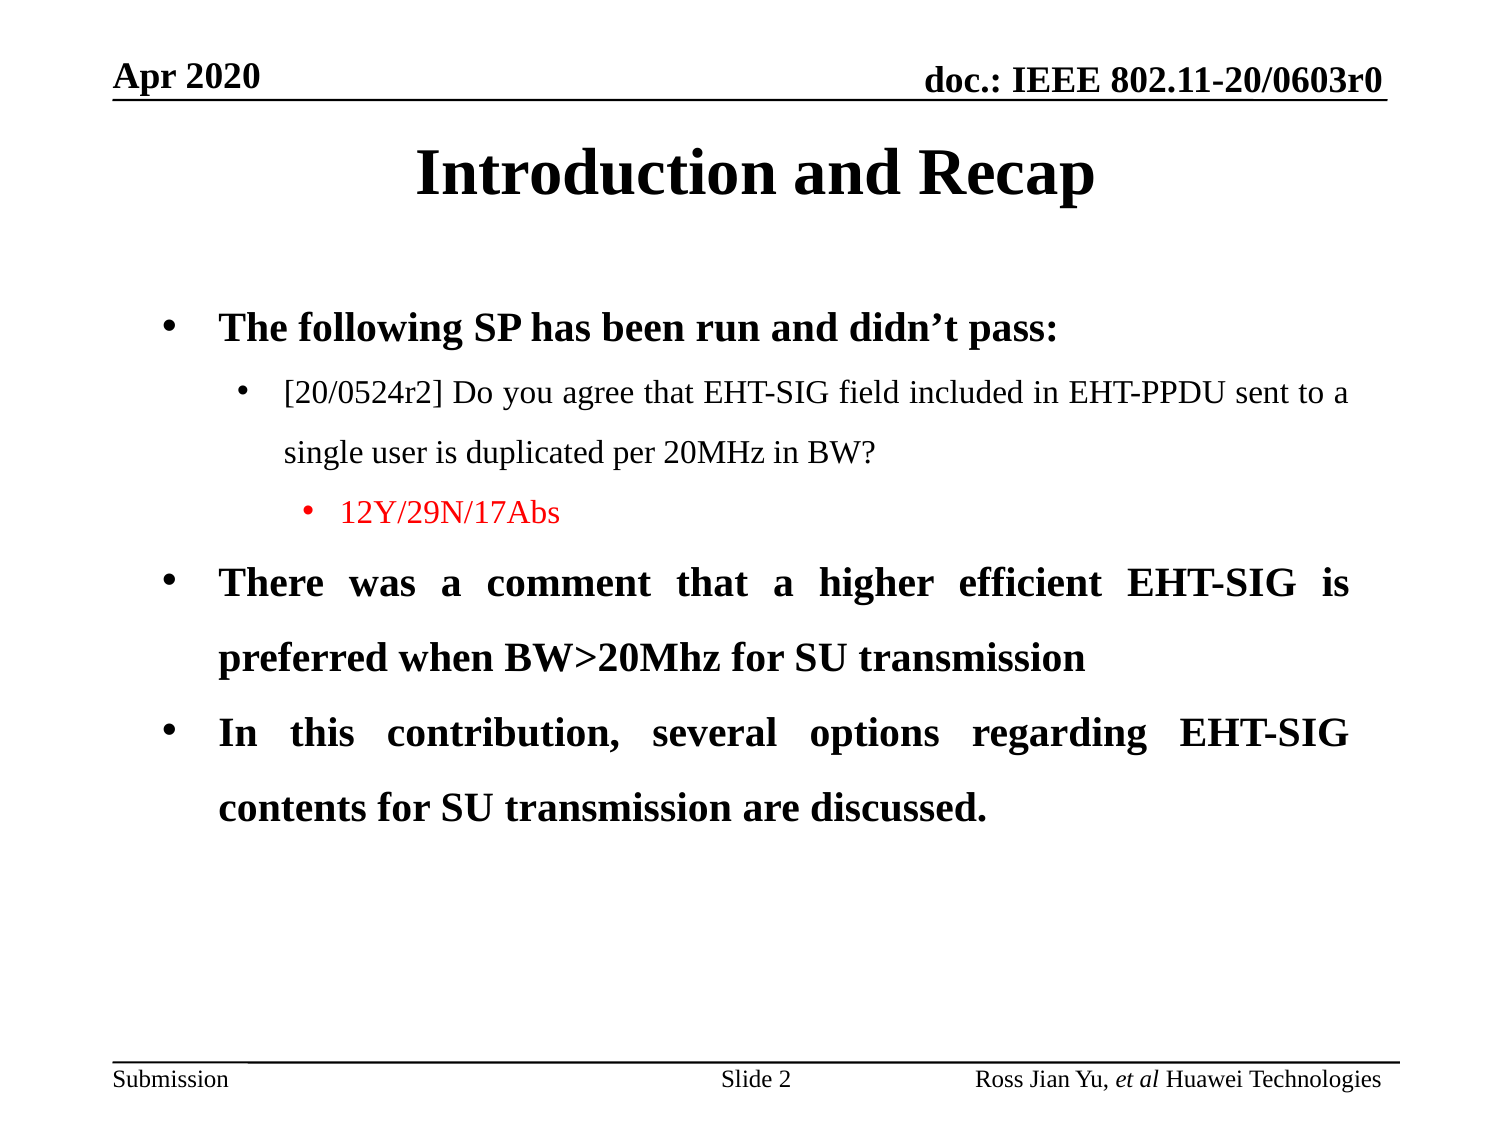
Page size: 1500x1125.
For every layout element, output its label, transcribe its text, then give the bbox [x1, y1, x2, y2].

list The following SP has been run and didn’t pass: [20/0524r2] Do you agree that EHT-SIG field included in EHT-PPDU sent to a single user is duplicated per 20MHz in BW? 12Y/29N/17Abs There was a comment that a higher efficient EHT-SIG is preferred when BW>20Mhz for SU transmission In this contribution, several options regarding EHT-SIG contents for SU transmission are discussed. [146, 267, 1366, 821]
slide_number Slide 2 [712, 1061, 800, 1093]
title Introduction and Recap [99, 123, 1413, 212]
